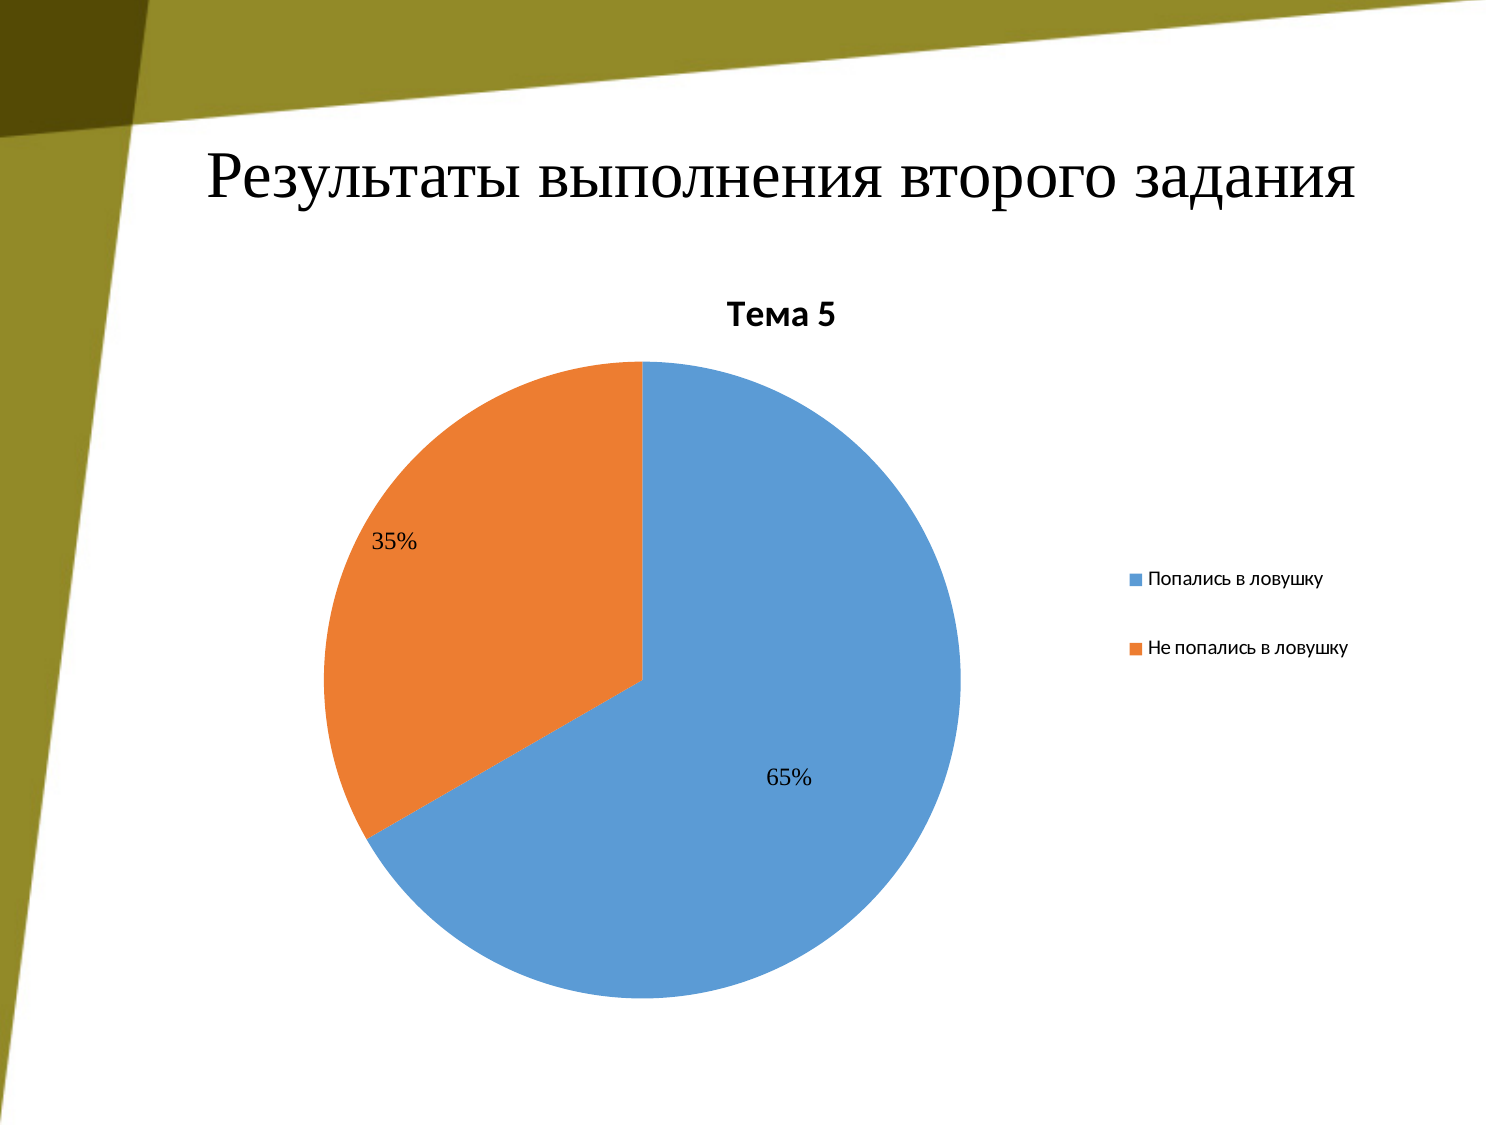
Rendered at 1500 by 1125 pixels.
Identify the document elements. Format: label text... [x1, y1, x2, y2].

chart [139, 263, 1424, 1014]
picture [0, 0, 1500, 1125]
title Результаты выполнения второго задания [139, 121, 1424, 231]
